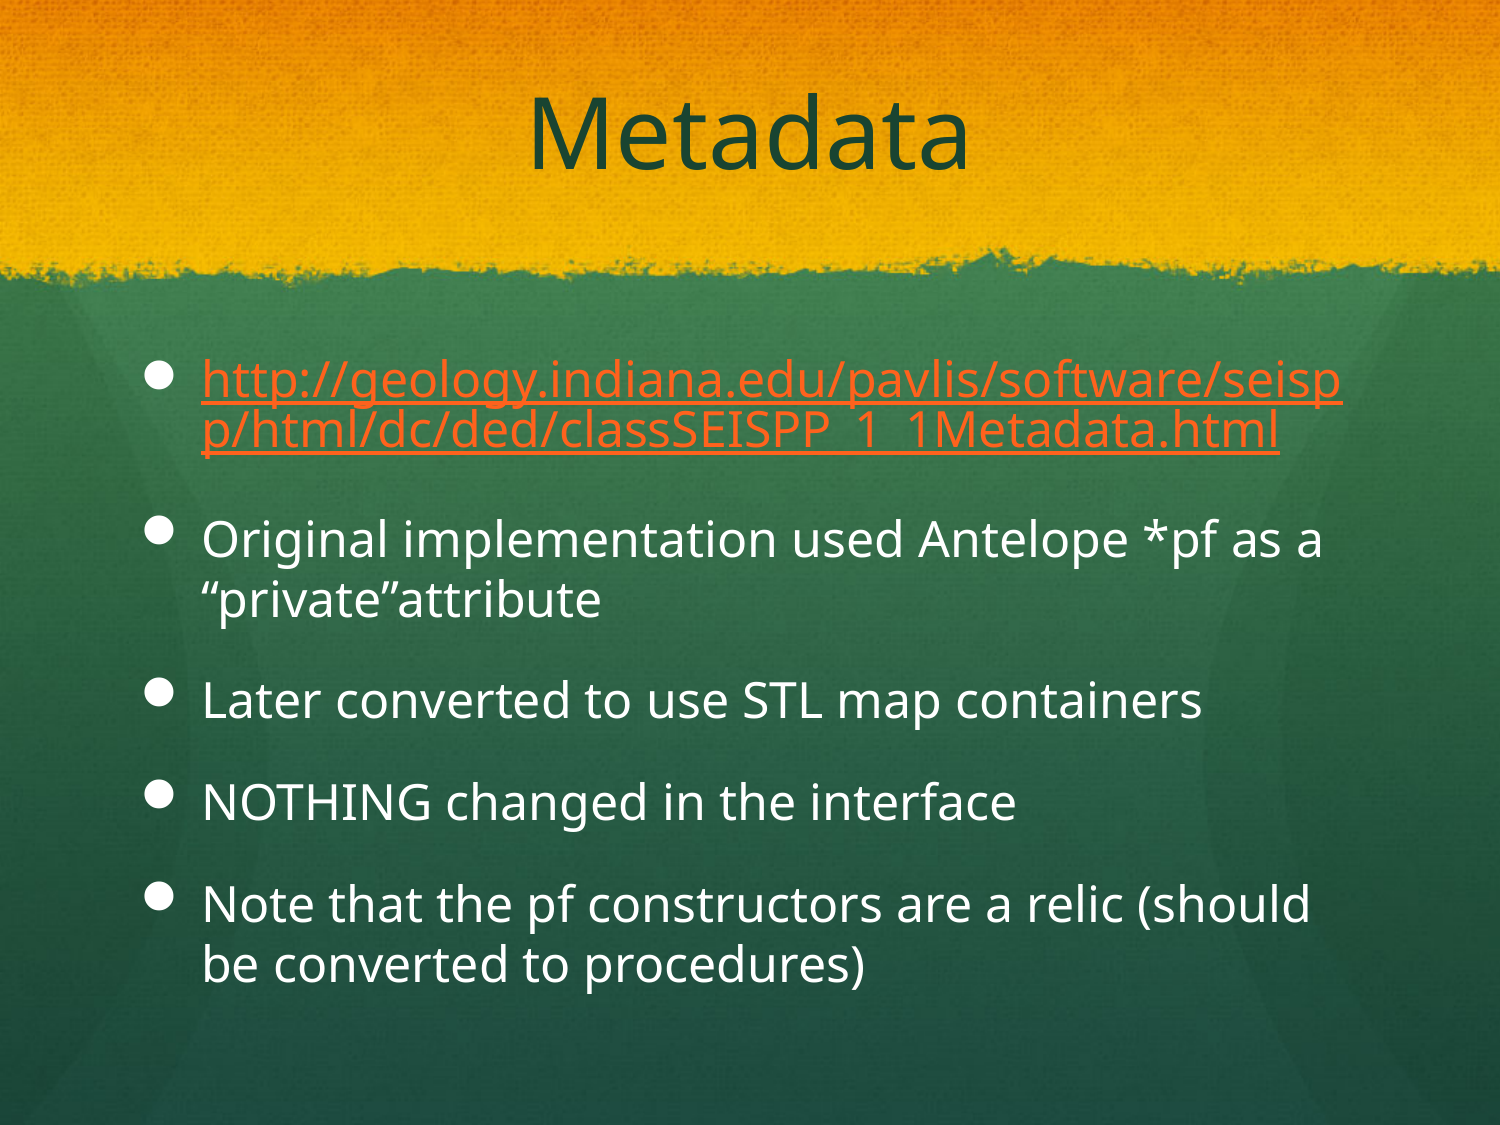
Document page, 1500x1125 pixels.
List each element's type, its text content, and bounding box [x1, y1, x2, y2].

list http://geology.indiana.edu/pavlis/software/seispp/html/dc/ded/classSEISPP_1_1Metadata.html Original implementation used Antelope *pf as a “private”attribute Later converted to use STL map containers NOTHING changed in the interface Note that the pf constructors are a relic (should be converted to procedures) [125, 339, 1375, 1026]
picture [0, 0, 1500, 1125]
title Metadata [125, 13, 1375, 246]
